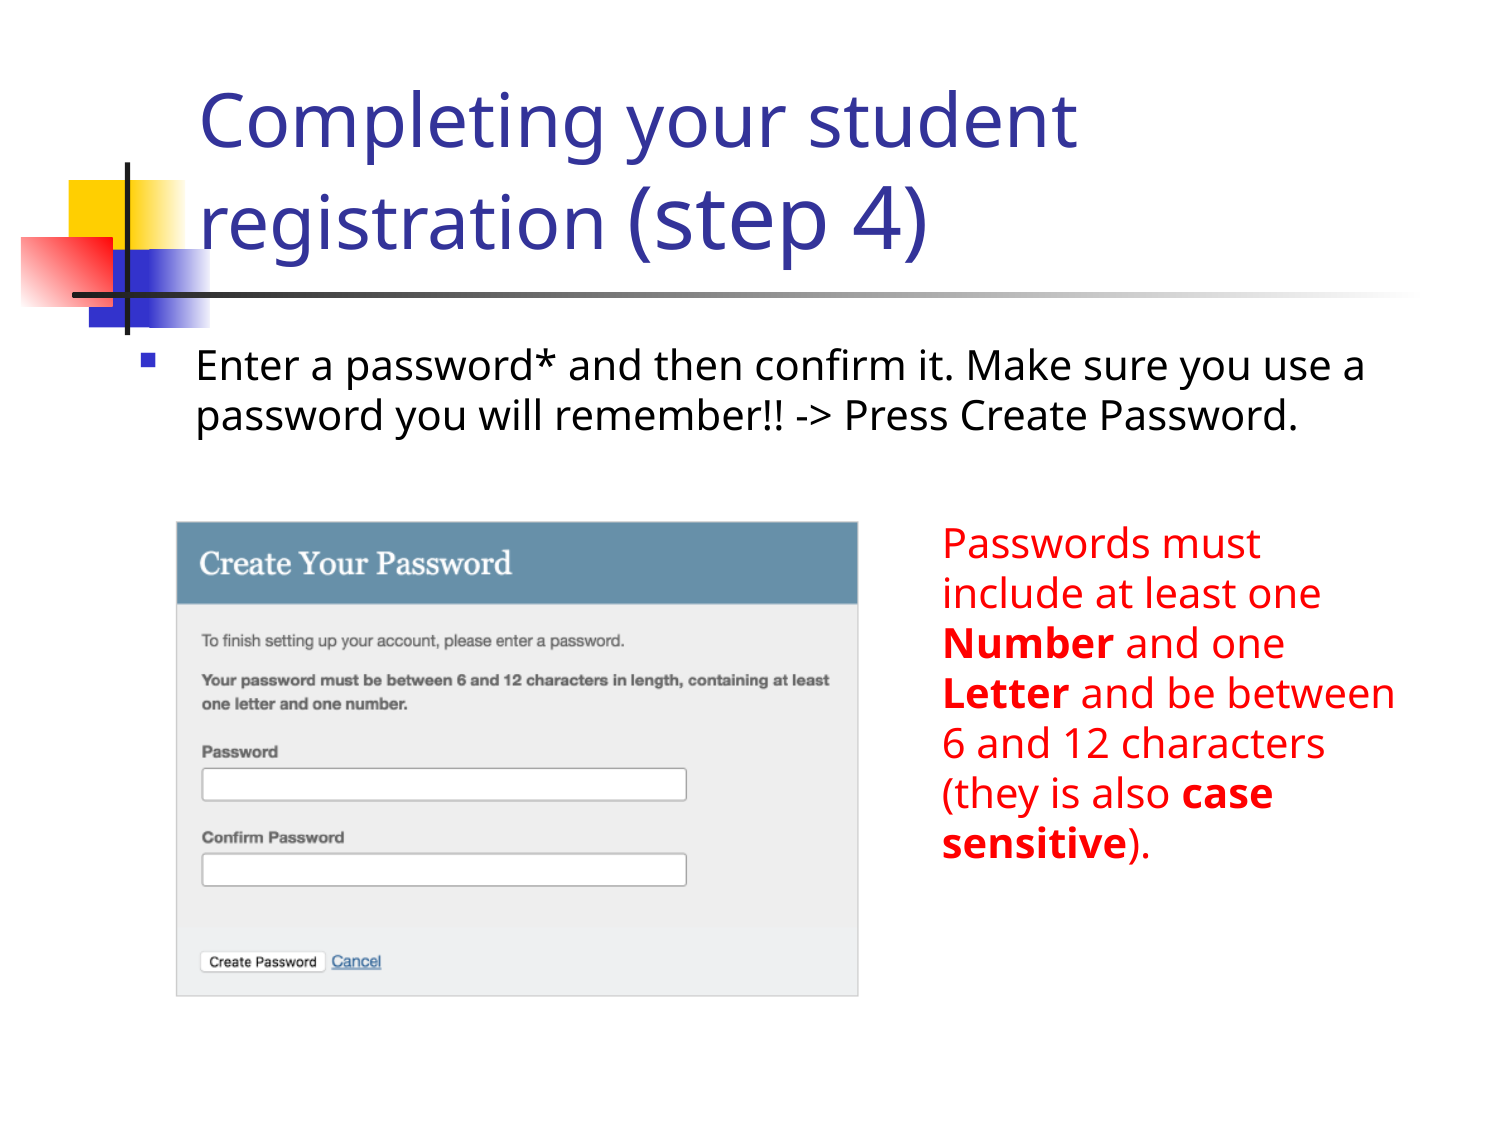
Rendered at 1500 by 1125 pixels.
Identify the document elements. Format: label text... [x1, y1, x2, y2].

list Enter a password* and then confirm it. Make sure you use a password you will remember!! -> Press Create Password. [123, 330, 1448, 1048]
title Completing your student registration (step 4) [182, 34, 1500, 276]
text_box Passwords must include at least one Number and one Letter and be between 6 and 12 characters (they is also case sensitive). [927, 509, 1412, 875]
picture [170, 514, 866, 1003]
